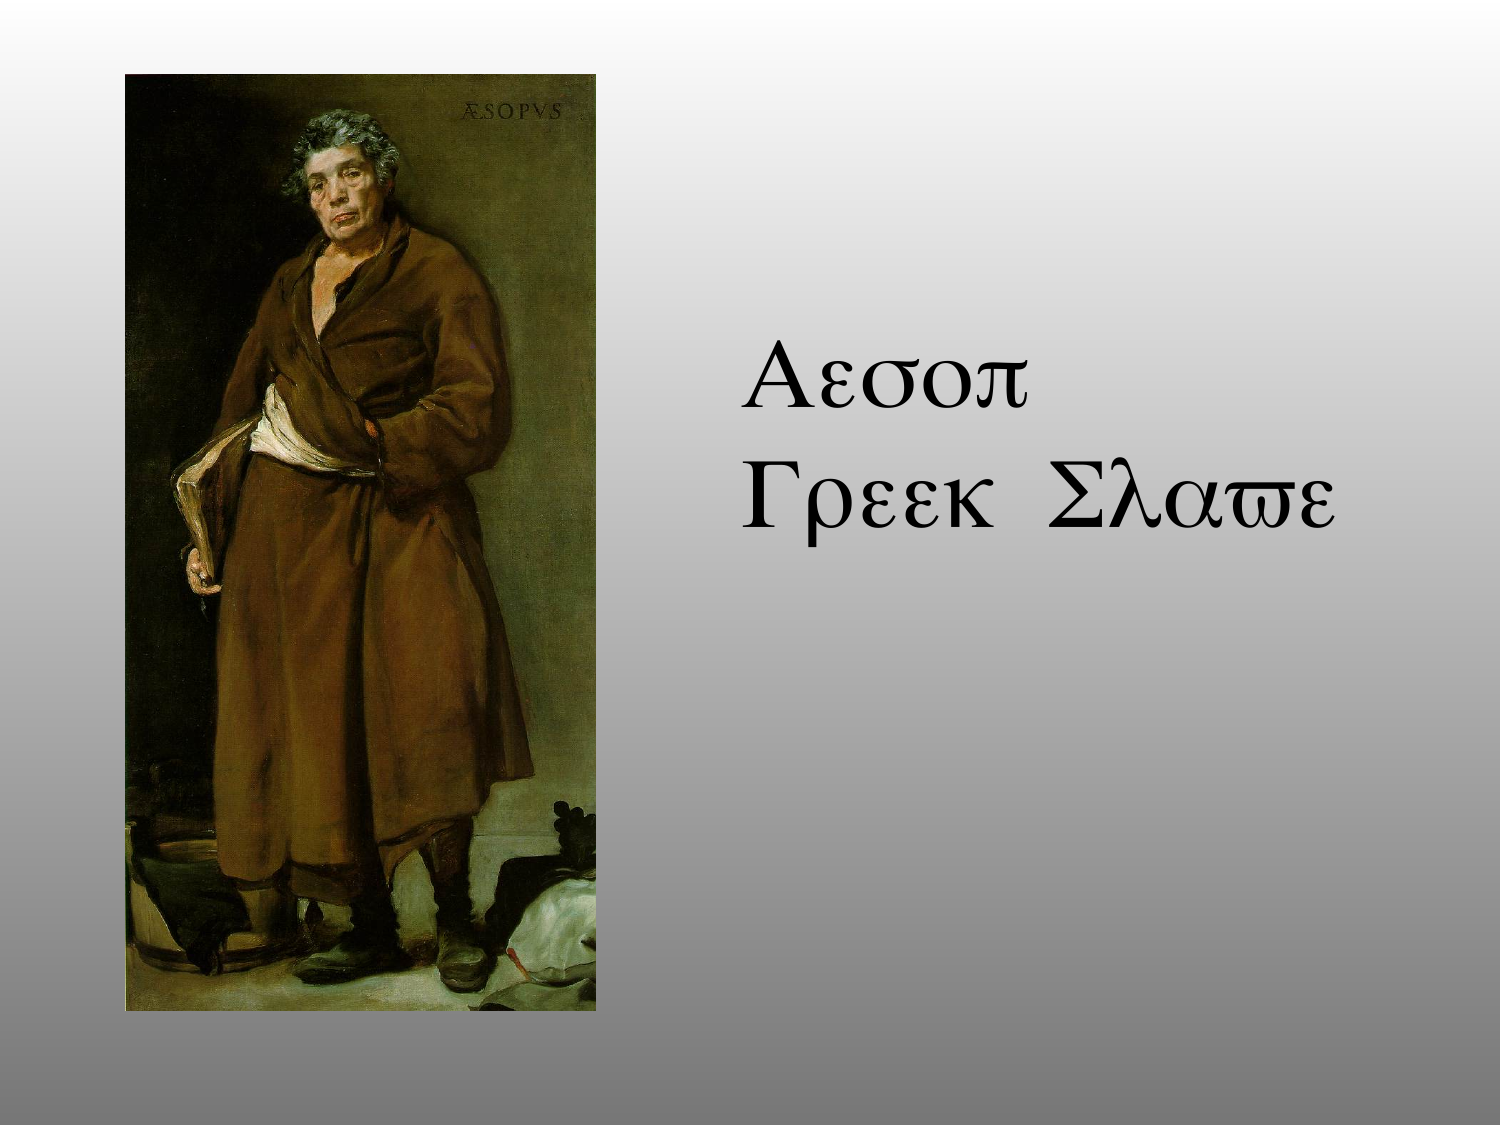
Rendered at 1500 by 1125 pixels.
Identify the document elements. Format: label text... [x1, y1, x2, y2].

text_box Aesop Greek Slave [725, 299, 1356, 555]
picture [124, 74, 596, 1012]
